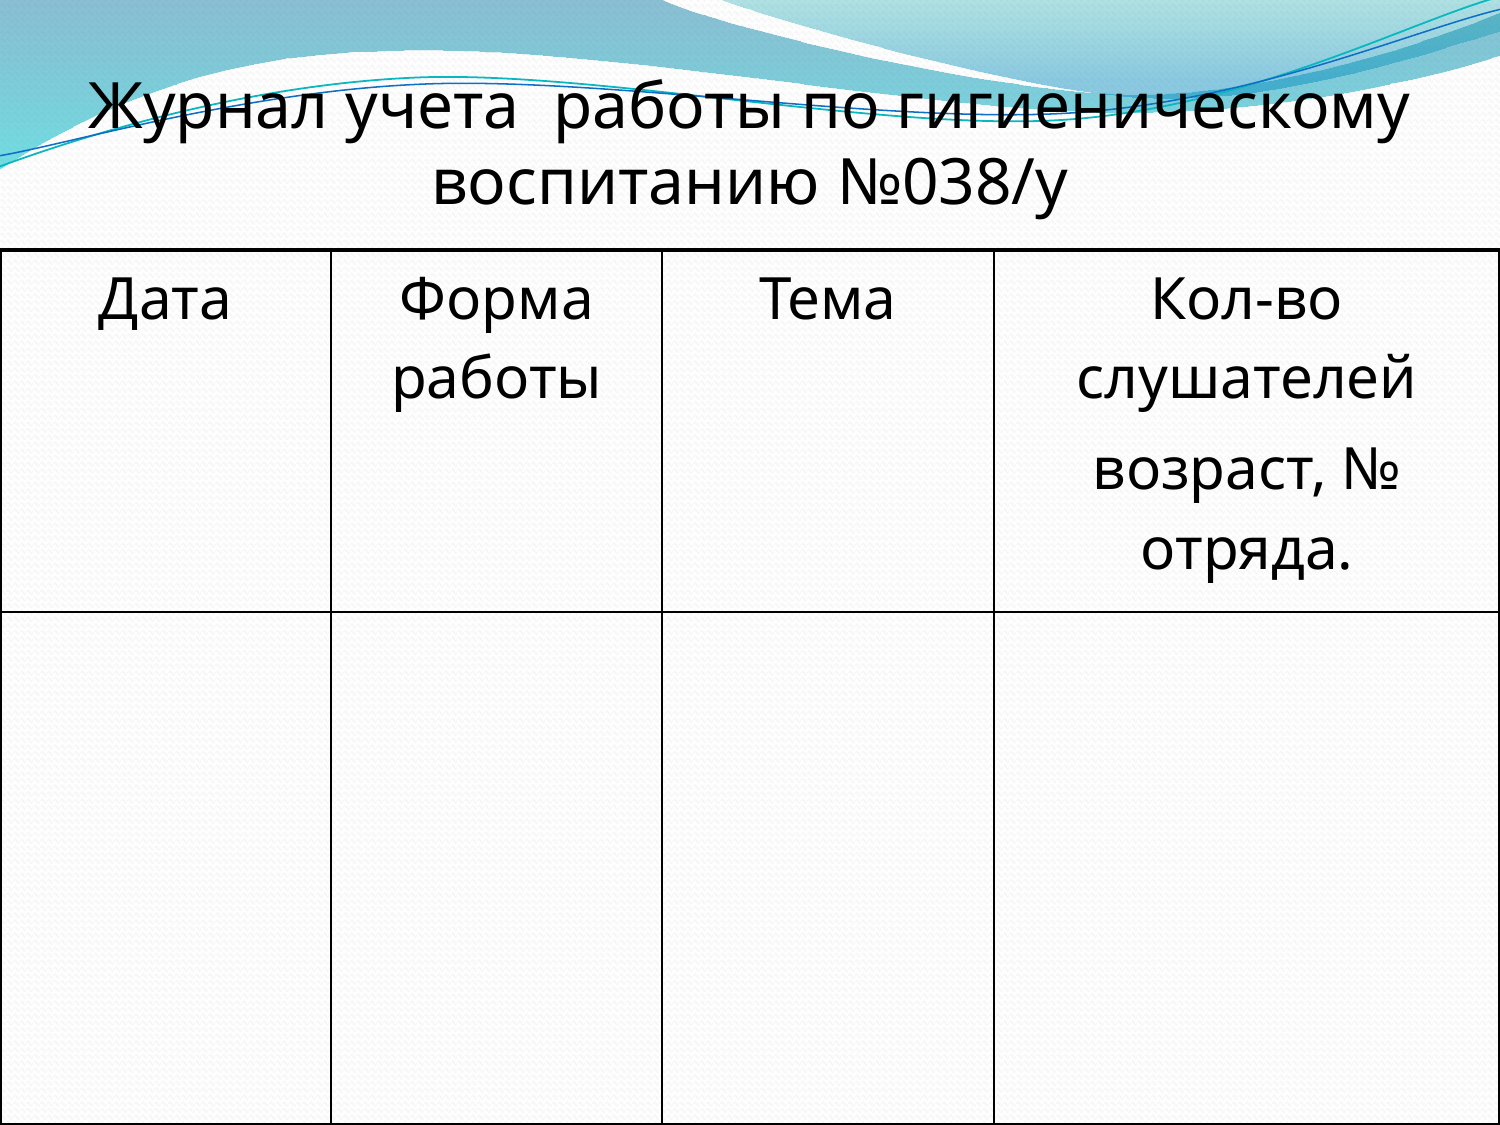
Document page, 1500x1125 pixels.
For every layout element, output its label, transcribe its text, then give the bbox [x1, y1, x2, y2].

table_header Тема [663, 252, 993, 611]
table_cell [995, 613, 1498, 1123]
table_header Дата [2, 252, 330, 611]
title Журнал учета работы по гигиеническому воспитанию №038/у [0, 55, 1500, 218]
table_cell [2, 613, 330, 1123]
table_header Форма работы [332, 252, 661, 611]
table_cell [332, 613, 661, 1123]
table_cell [663, 613, 993, 1123]
table_header Кол-во слушателей возраст, № отряда. [995, 252, 1498, 611]
